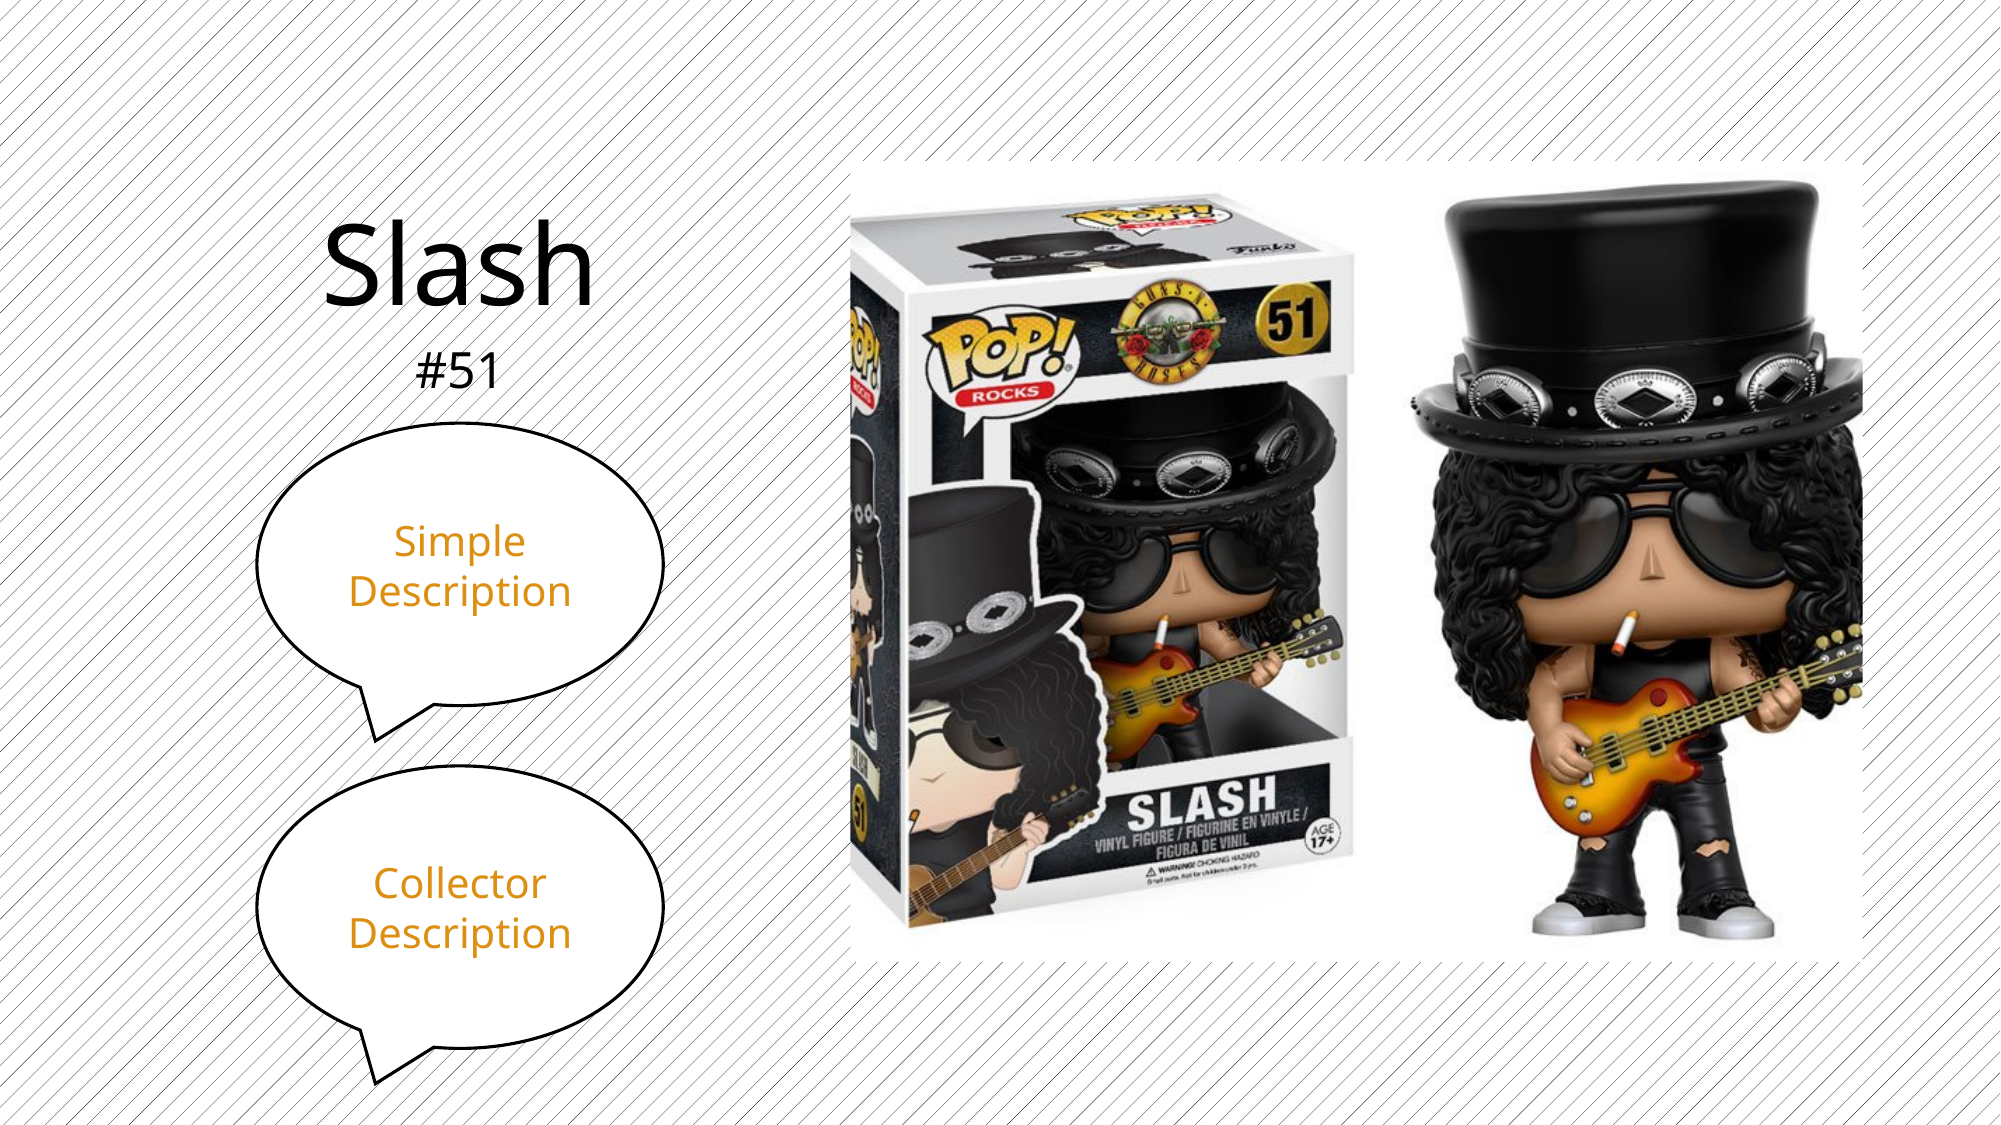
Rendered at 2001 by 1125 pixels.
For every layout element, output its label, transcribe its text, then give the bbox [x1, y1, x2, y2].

picture [850, 161, 1863, 962]
title Slash [137, 75, 783, 337]
text_box Collector Description [255, 764, 665, 1086]
text_box Simple Description [255, 422, 665, 743]
list #51 [137, 337, 783, 963]
